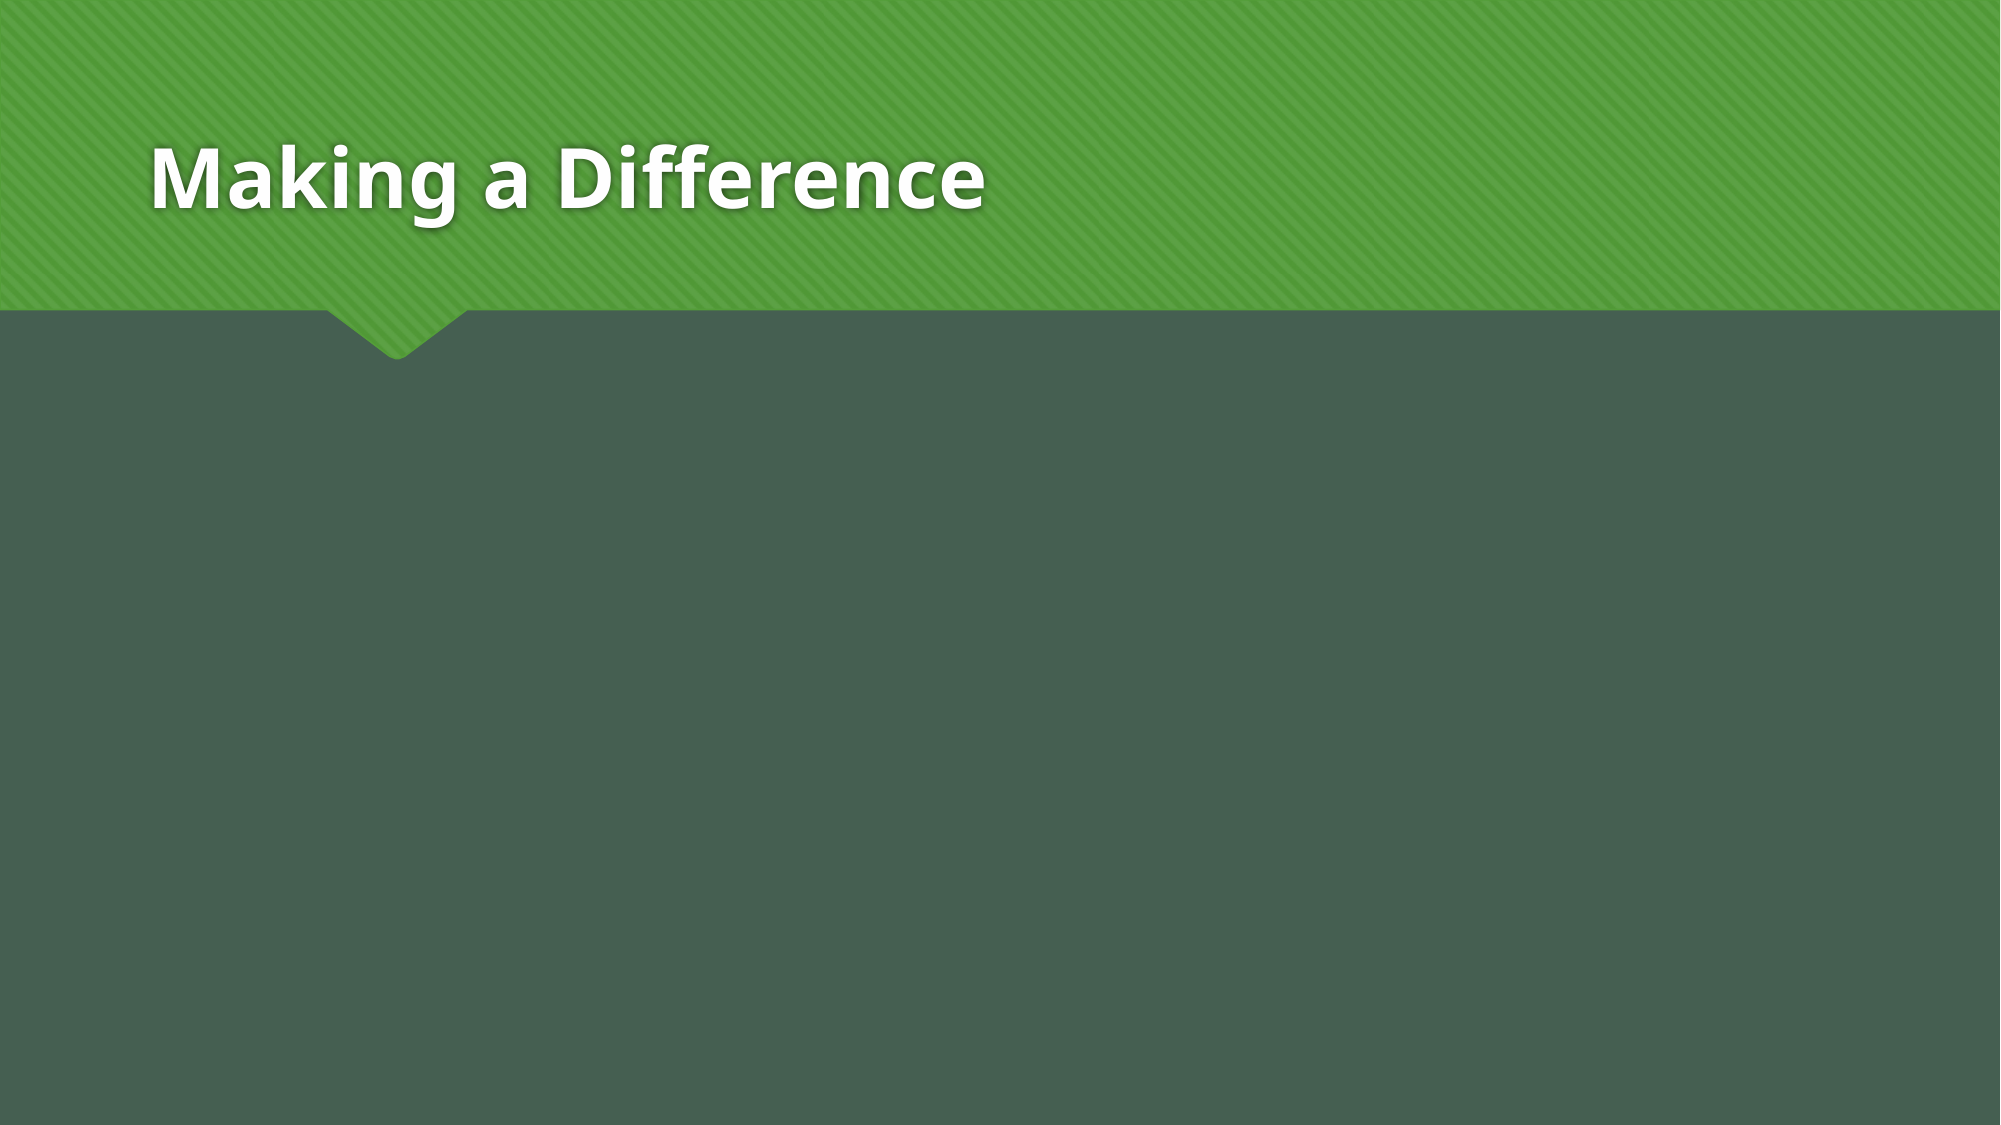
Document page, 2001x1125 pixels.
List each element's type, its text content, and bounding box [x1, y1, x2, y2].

title Making a Difference [132, 73, 1868, 233]
